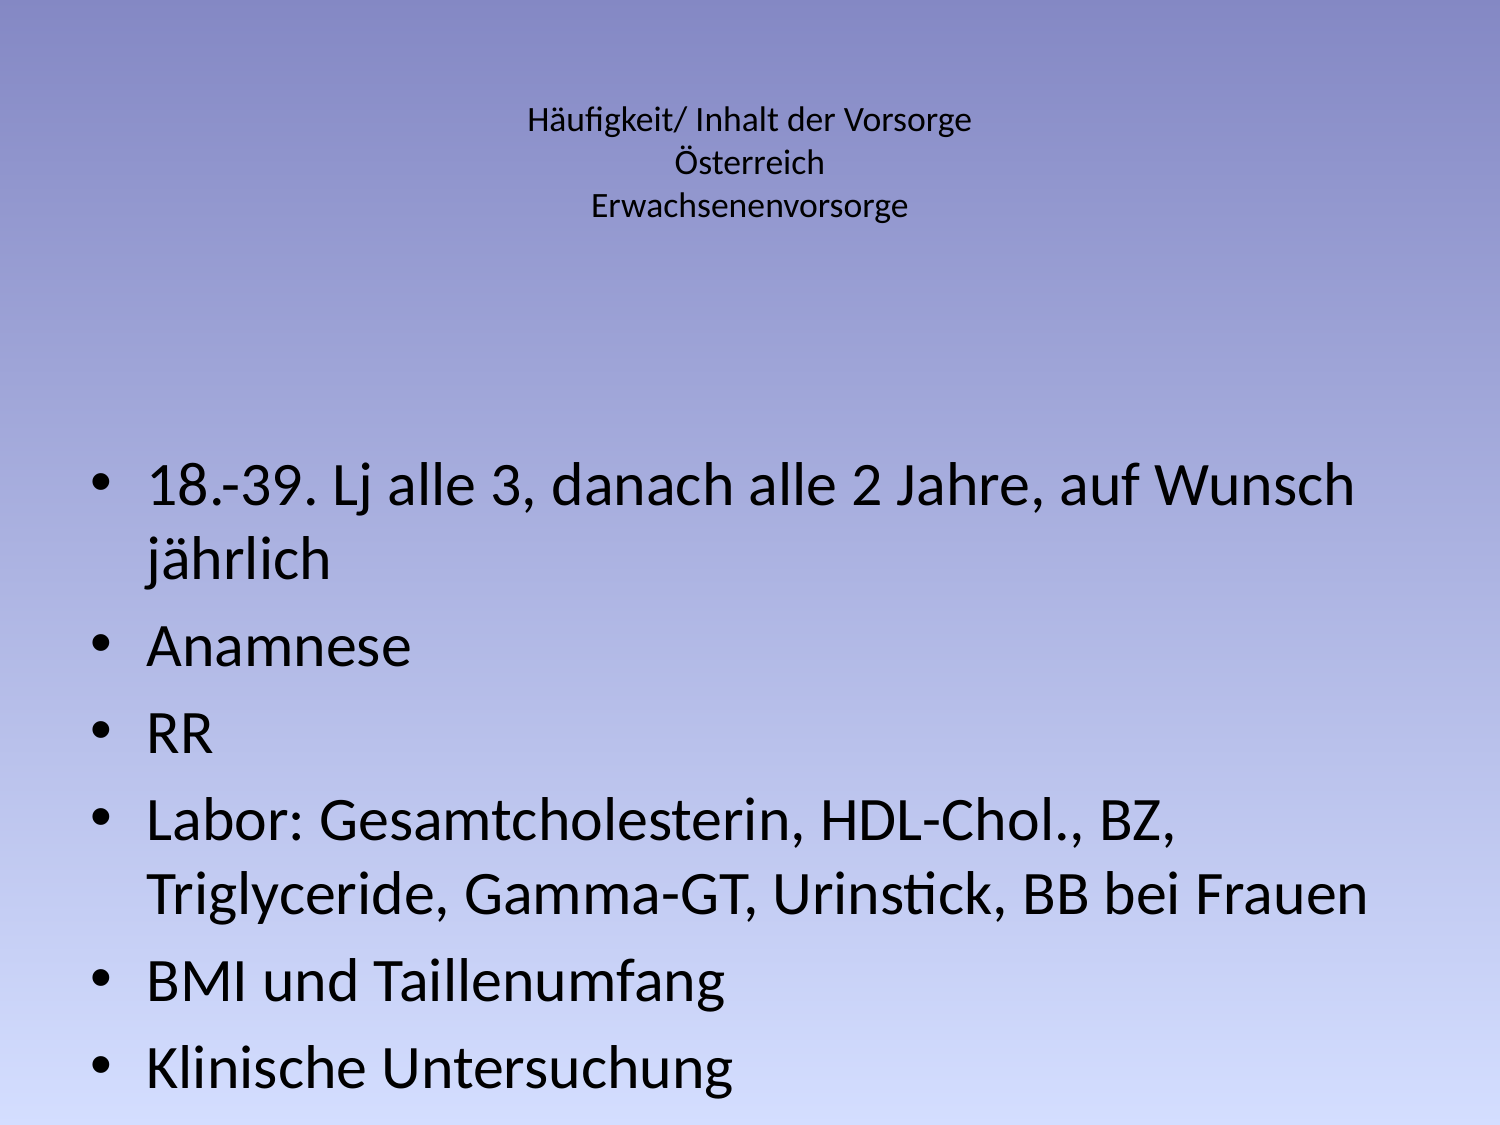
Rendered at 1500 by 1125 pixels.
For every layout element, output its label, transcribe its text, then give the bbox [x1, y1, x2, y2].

title Häufigkeit/ Inhalt der Vorsorge Österreich Erwachsenenvorsorge [75, 45, 1425, 233]
list 18.-39. Lj alle 3, danach alle 2 Jahre, auf Wunsch jährlich Anamnese RR Labor: Gesamtcholesterin, HDL-Chol., BZ, Triglyceride, Gamma-GT, Urinstick, BB bei Frauen BMI und Taillenumfang Klinische Untersuchung [75, 262, 1425, 1125]
